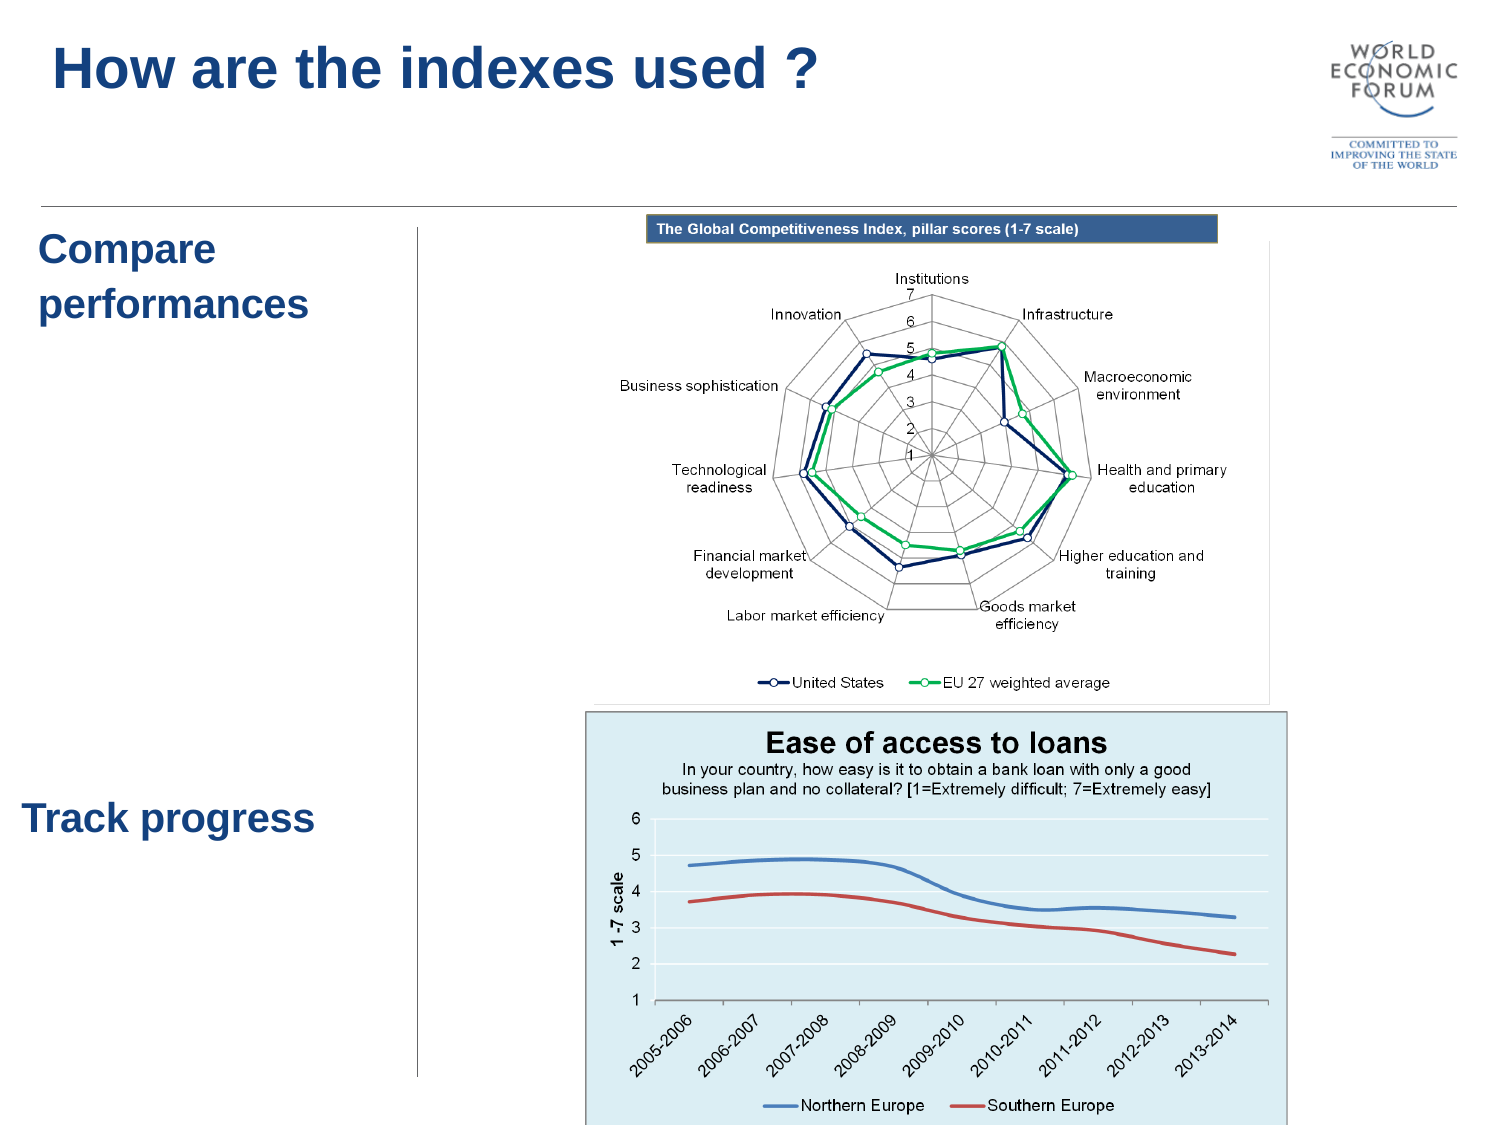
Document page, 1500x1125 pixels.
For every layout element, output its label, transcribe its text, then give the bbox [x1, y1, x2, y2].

picture [585, 711, 1288, 1125]
text_box Track progress [21, 785, 407, 928]
text_box Compare performances [37, 216, 423, 359]
picture [1330, 39, 1458, 170]
picture [594, 214, 1270, 705]
text_box How are the indexes used ? [37, 23, 1305, 108]
